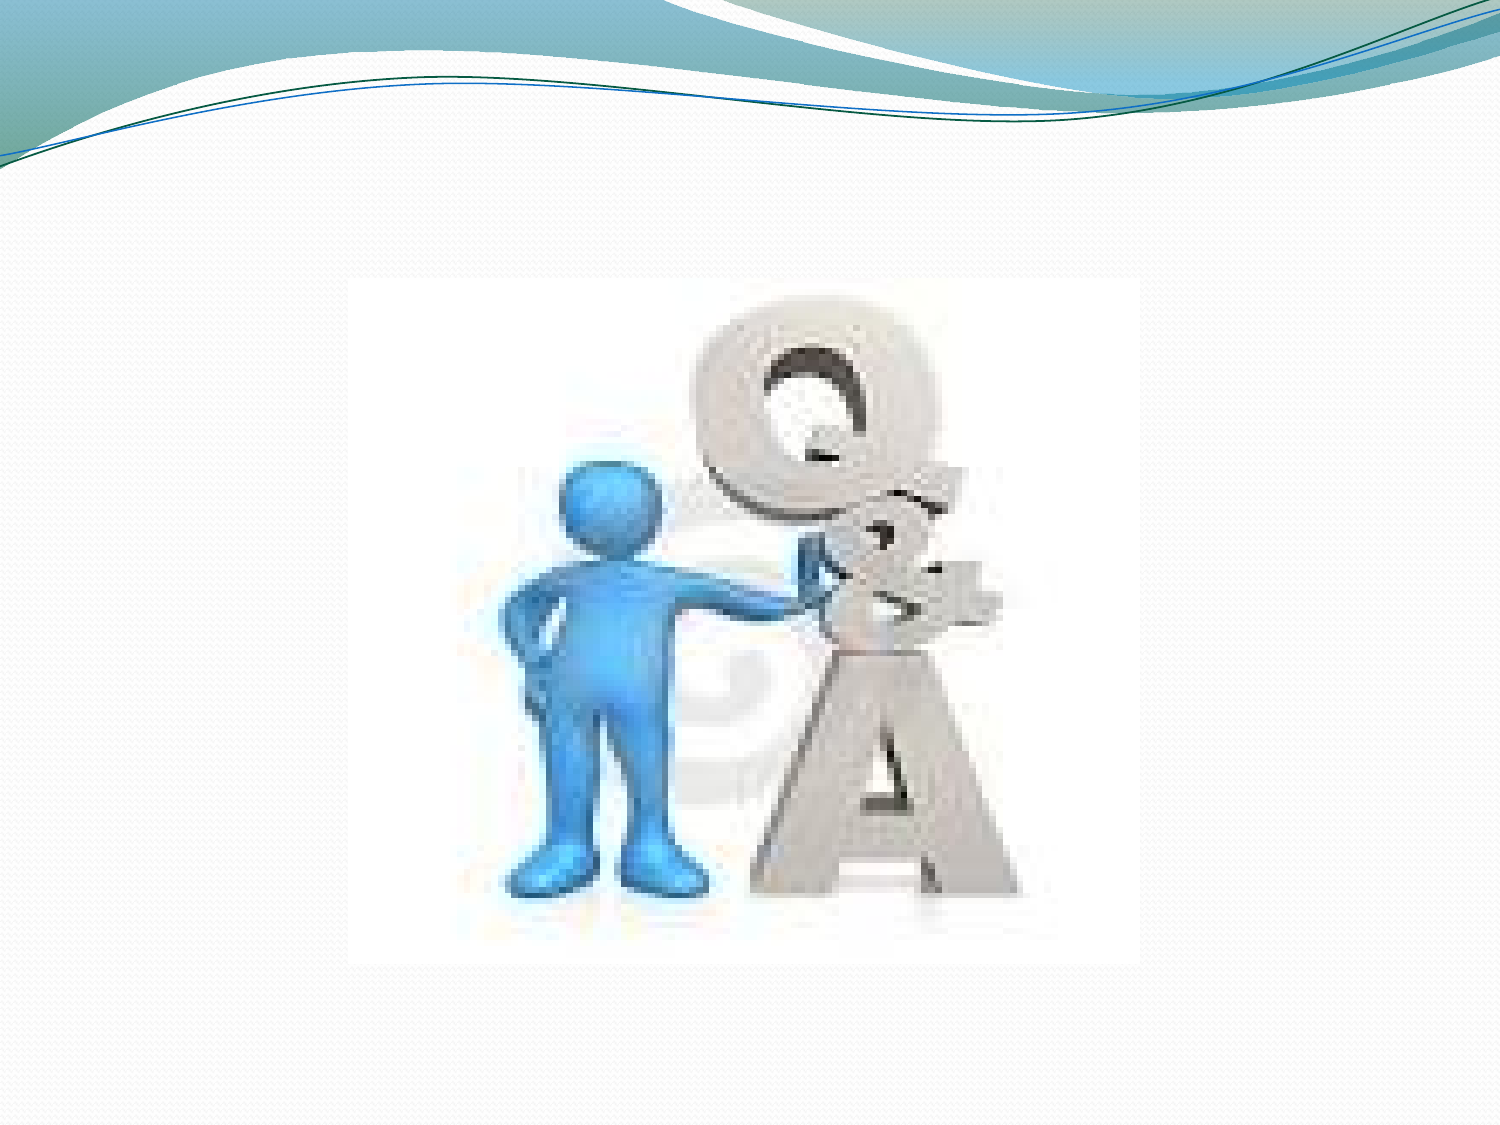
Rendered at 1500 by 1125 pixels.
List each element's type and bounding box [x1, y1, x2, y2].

picture [348, 278, 1140, 965]
